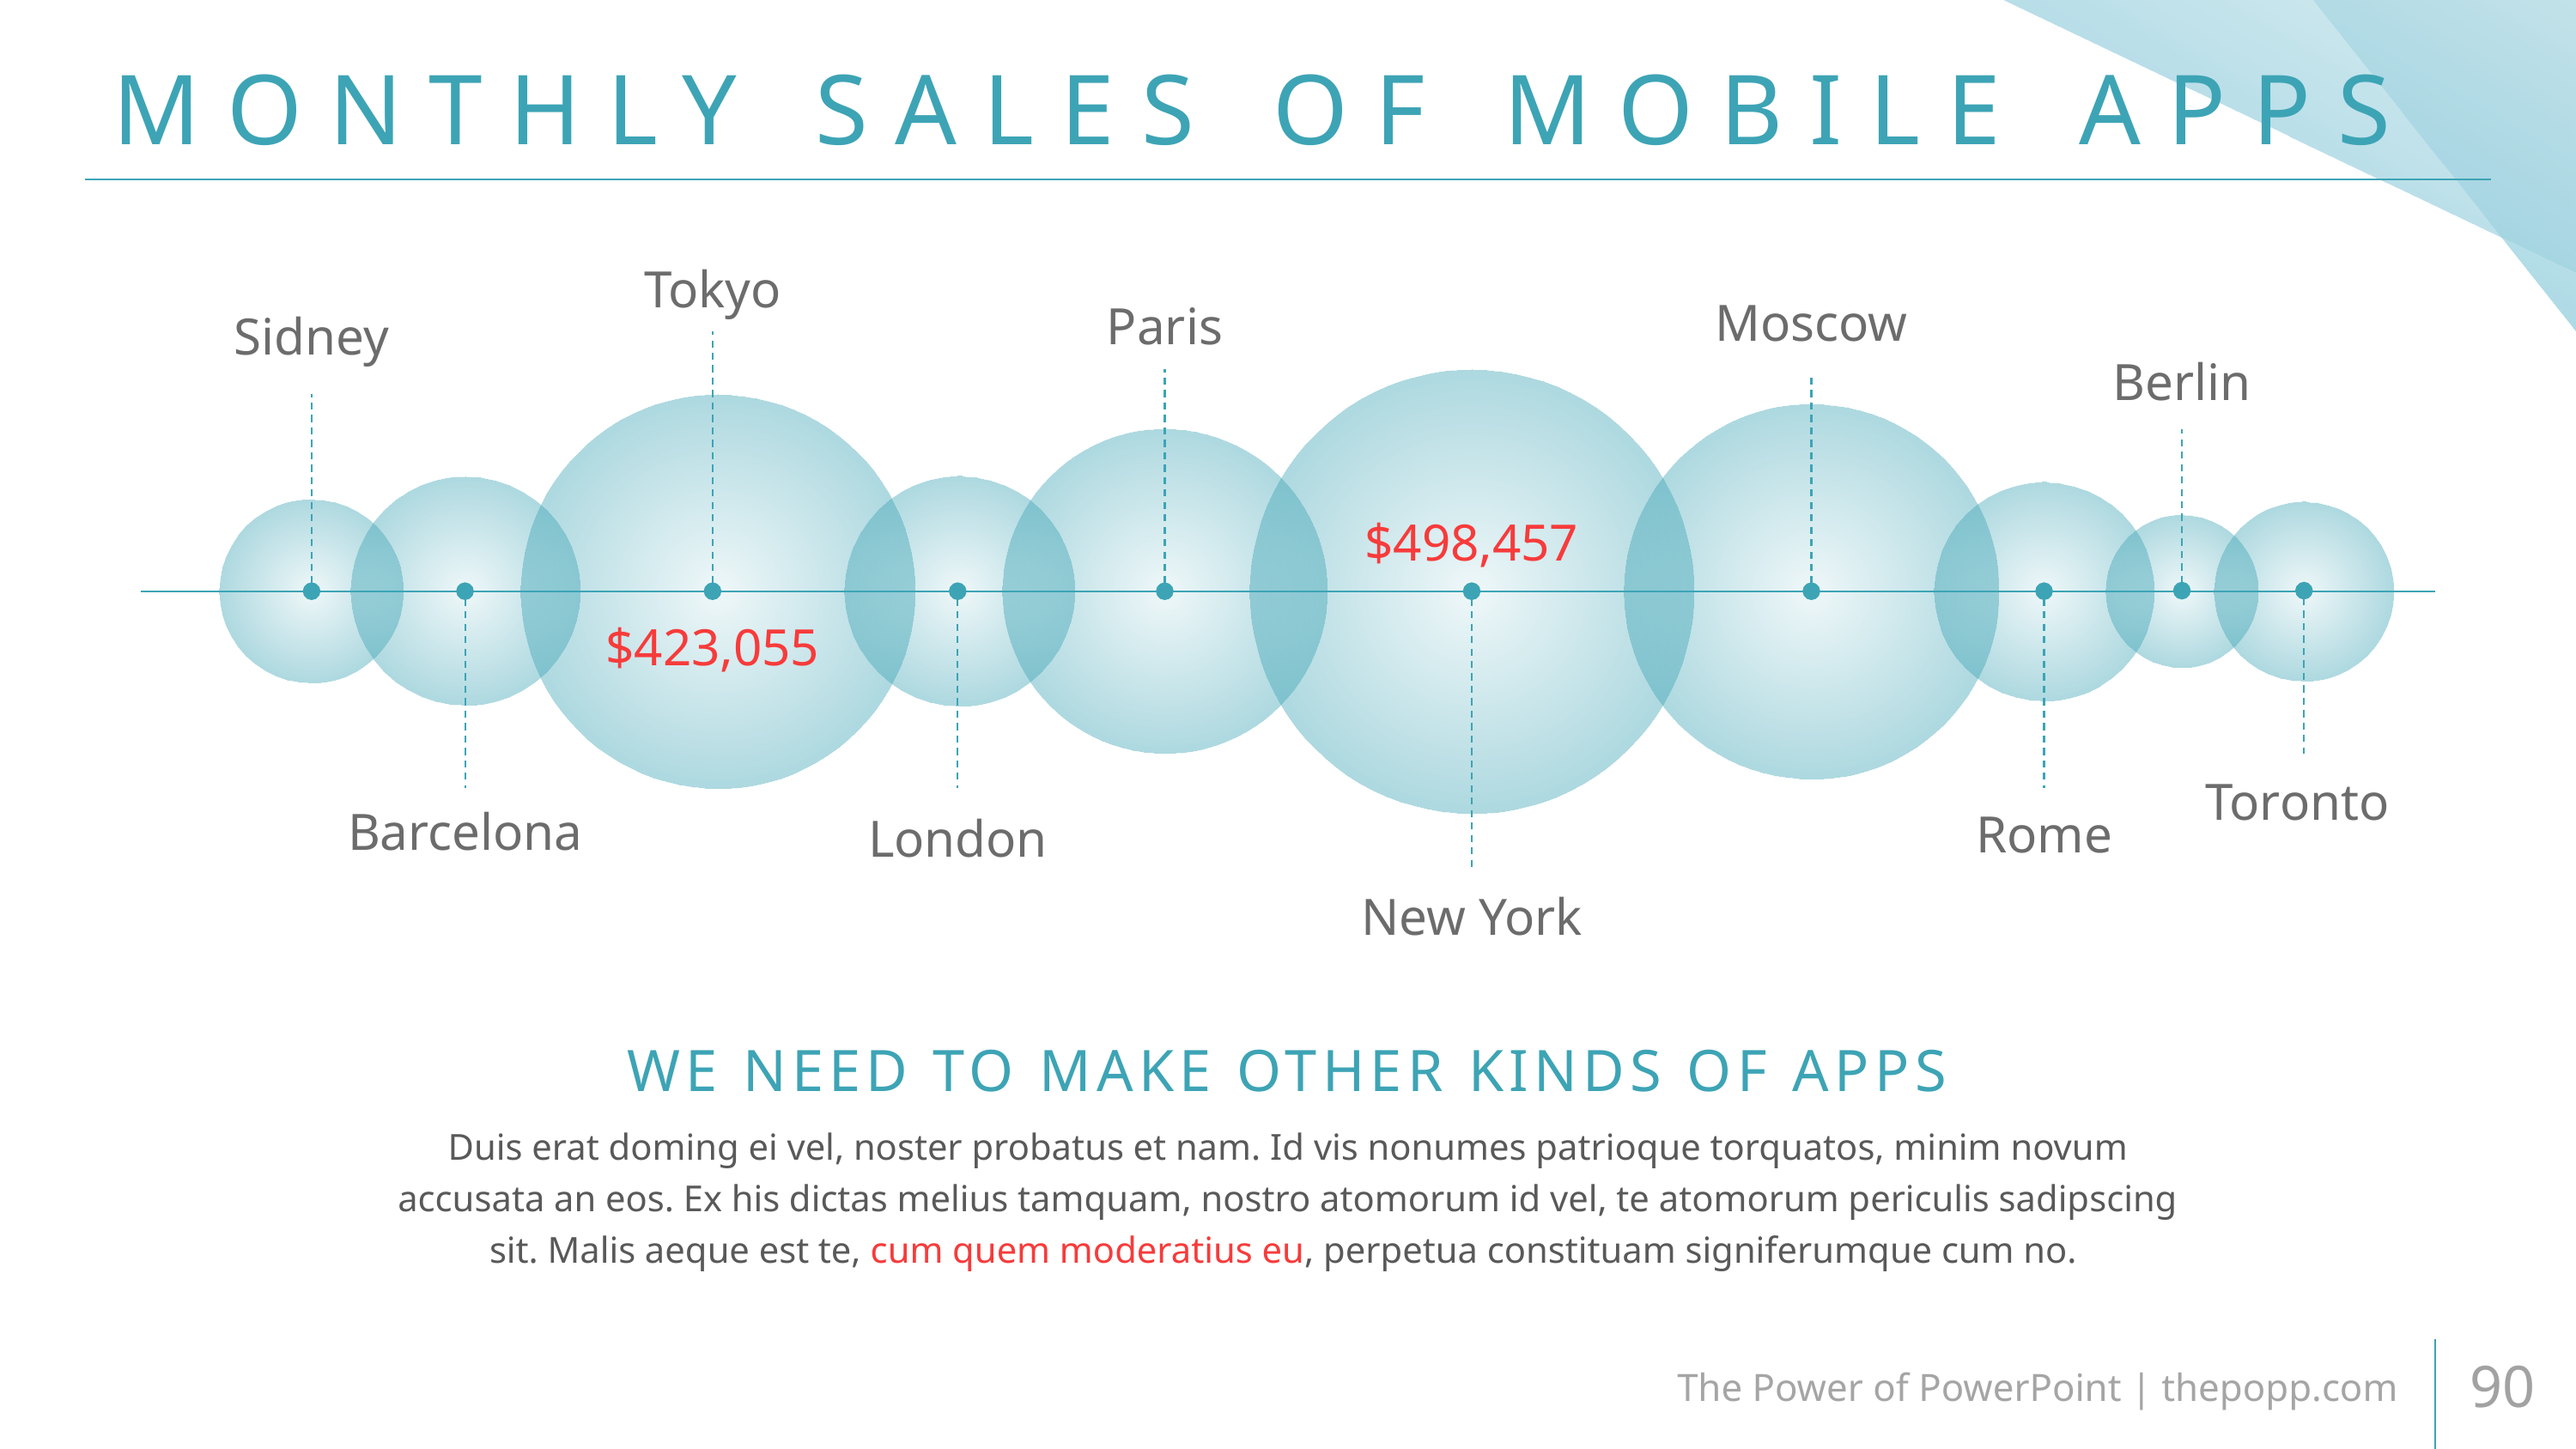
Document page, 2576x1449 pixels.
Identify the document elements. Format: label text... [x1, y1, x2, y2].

text_box [2308, 601, 2396, 683]
title MONTHLY SALES OF MOBILE APPS [89, 27, 2448, 186]
text_box [716, 392, 917, 591]
text_box [2104, 512, 2178, 591]
text_box Moscow [1702, 284, 1921, 358]
text_box [1030, 427, 1161, 591]
text_box [316, 497, 405, 591]
text_box Sidney [221, 299, 402, 372]
text_box [2186, 512, 2233, 591]
text_box $423,055 [592, 609, 832, 682]
text_box [1030, 601, 1329, 755]
text_box [469, 601, 582, 707]
text_box Barcelona [335, 793, 595, 867]
text_box Tokyo [631, 252, 794, 324]
text_box $498,457 [1352, 505, 1591, 578]
text_box [1168, 427, 1329, 591]
text_box [892, 474, 1077, 591]
text_box Berlin [2099, 343, 2263, 417]
list Duis erat doming ei vel, noster probatus et nam. Id vis nonumes patrioque torquatos, minim novum accusata an eos. Ex his dictas melius tamquam, nostro atomorum id vel, te atomorum periculis sadipscing sit. Malis aeque est te, cum quem moderatius eu, perpetua constituam signiferumque cum no. [351, 1119, 2225, 1295]
text_box [2048, 601, 2136, 703]
text_box [1621, 402, 1807, 591]
footer The Power of PowerPoint | thepopp.com [1326, 1350, 2421, 1428]
text_box Rome [1963, 796, 2125, 870]
text_box [2213, 601, 2300, 683]
text_box [1932, 479, 2136, 591]
list WE NEED TO MAKE OTHER KINDS OF APPS [351, 1009, 2225, 1119]
text_box [217, 497, 307, 591]
text_box [1280, 601, 1467, 815]
text_box [540, 601, 917, 791]
text_box [1814, 402, 1978, 591]
text_box [540, 392, 708, 591]
text_box [374, 601, 461, 707]
text_box London [855, 800, 1060, 874]
text_box New York [1348, 878, 1595, 952]
text_box [2104, 601, 2233, 670]
text_box [374, 475, 582, 591]
text_box Paris [1094, 288, 1236, 361]
text_box [962, 601, 1077, 708]
text_box [893, 601, 953, 708]
text_box [2212, 500, 2396, 591]
text_box [218, 601, 405, 685]
text_box [1475, 601, 1662, 815]
text_box [1280, 367, 1662, 591]
slide_number 90 [2446, 1350, 2575, 1428]
text_box [1622, 601, 1978, 781]
text_box [1933, 601, 2040, 703]
text_box Toronto [2192, 763, 2415, 837]
